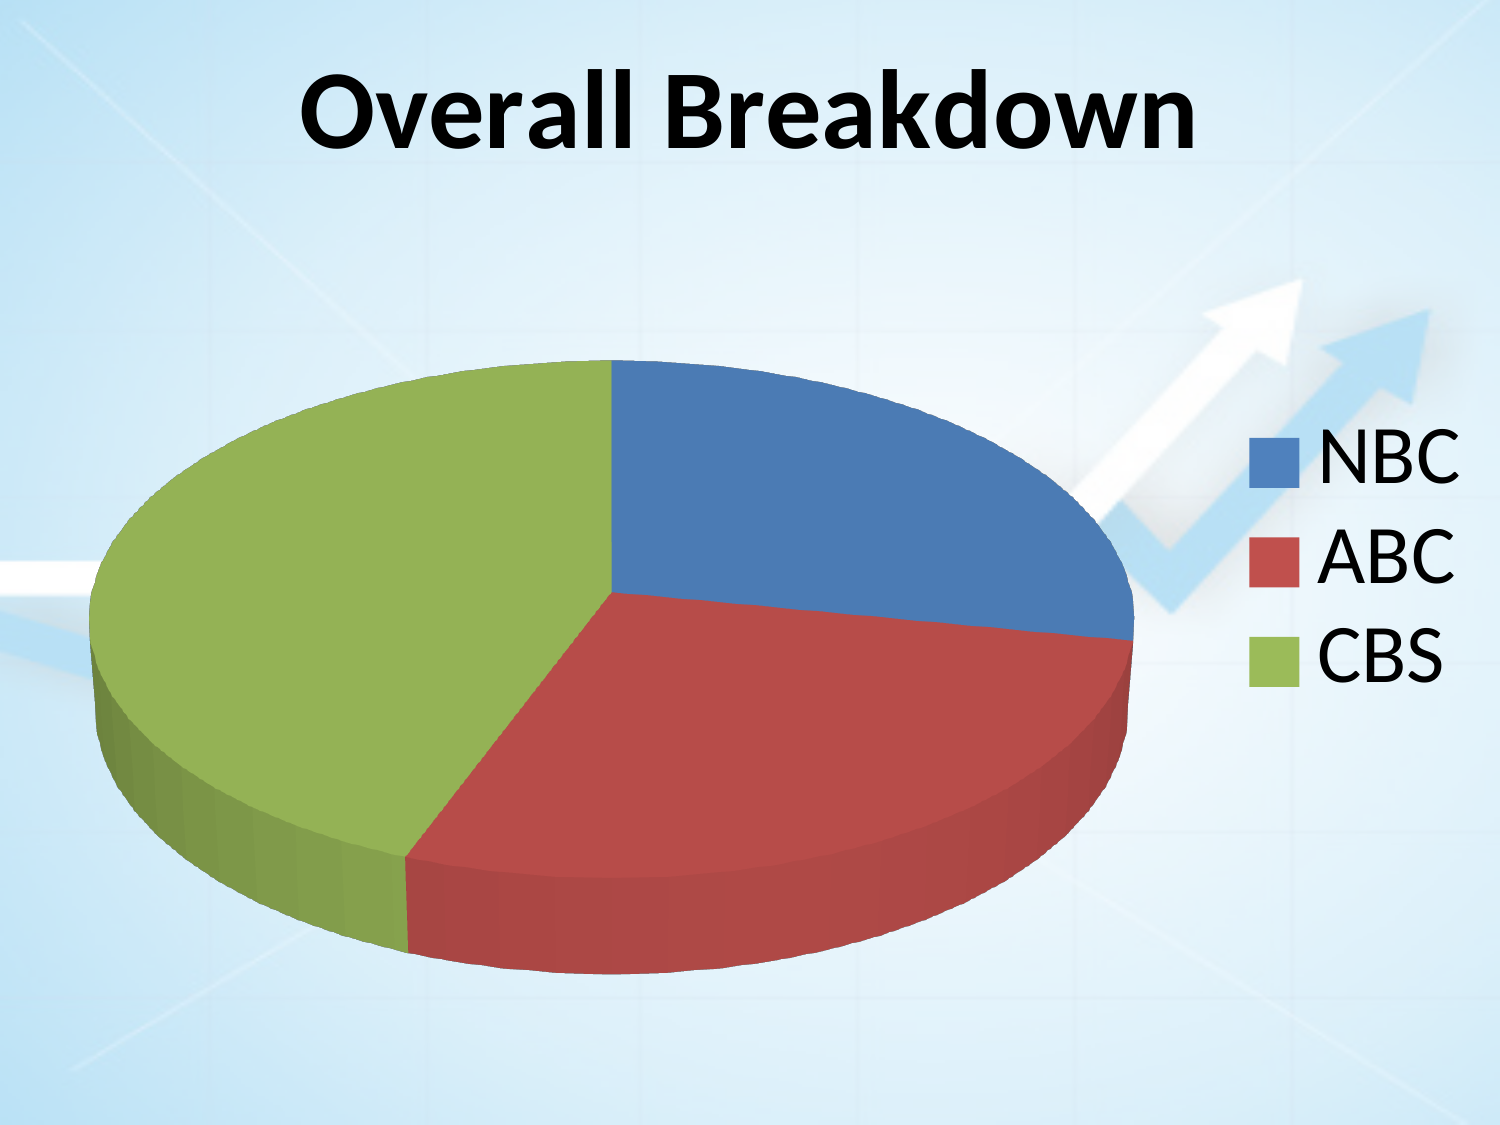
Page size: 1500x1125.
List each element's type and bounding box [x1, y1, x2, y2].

chart [0, 0, 1500, 1125]
